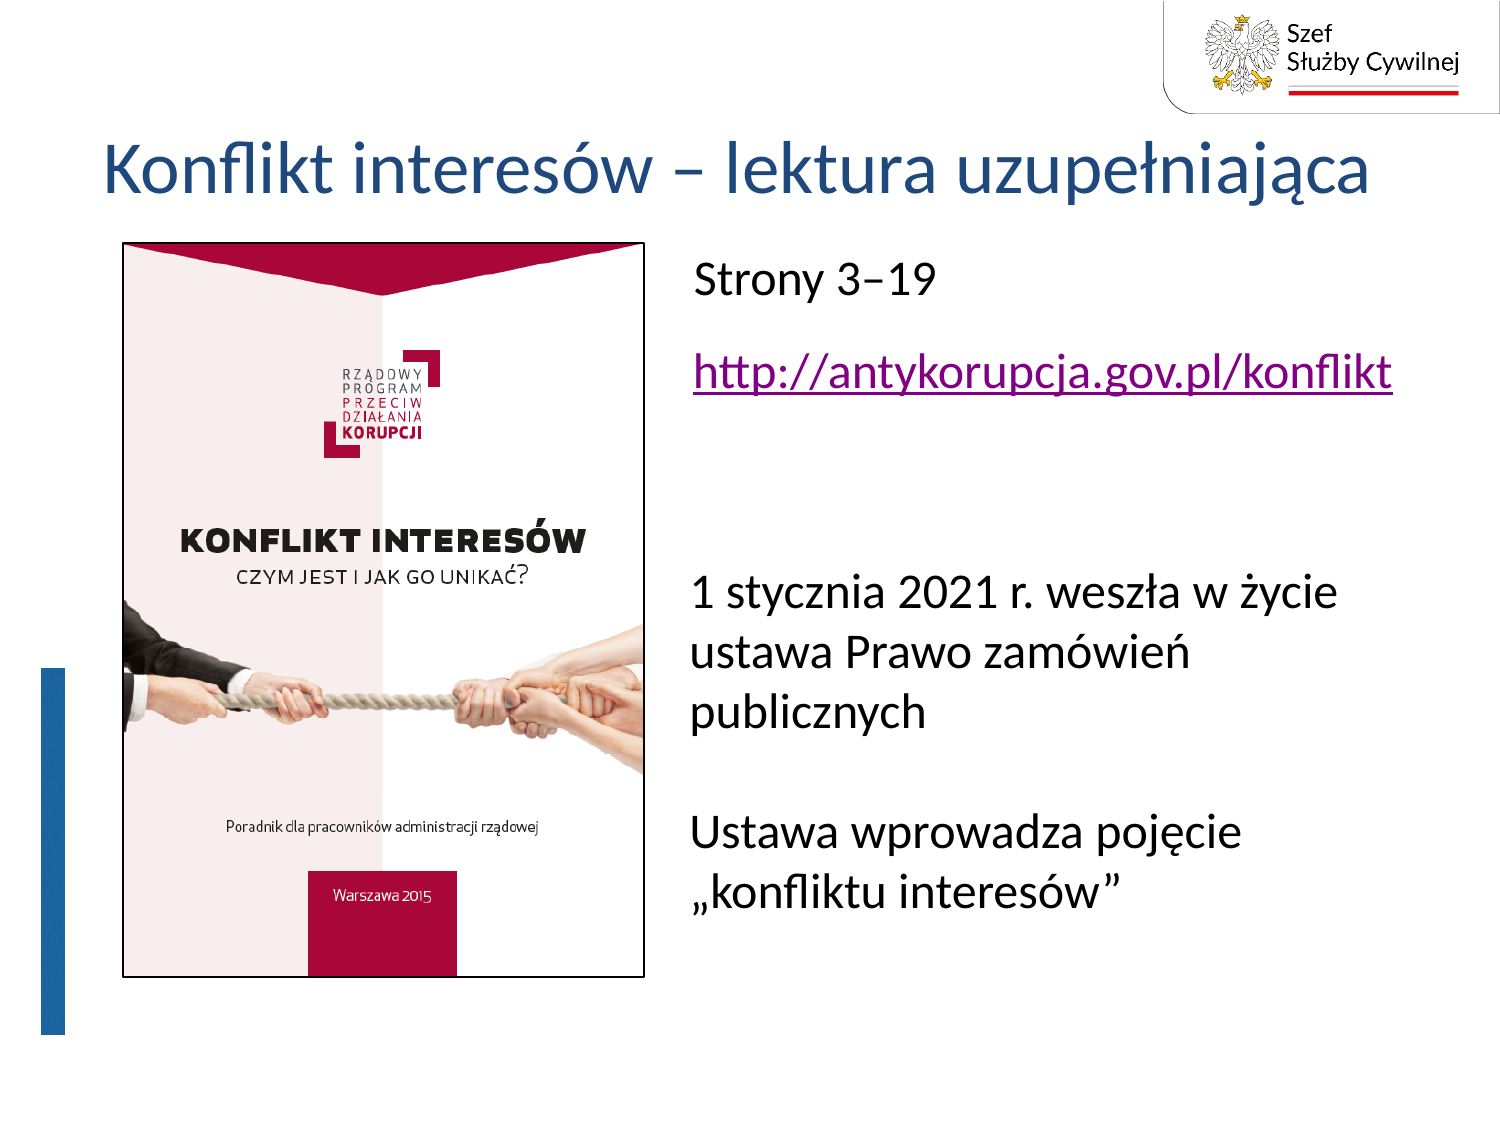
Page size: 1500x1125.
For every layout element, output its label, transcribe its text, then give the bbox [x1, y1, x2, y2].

text_box http://antykorupcja.gov.pl/konflikt [678, 330, 1408, 406]
picture [123, 243, 644, 977]
picture [1163, 0, 1500, 114]
picture [41, 668, 65, 1035]
text_box 1 stycznia 2021 r. weszła w życie ustawa Prawo zamówień publicznych Ustawa wprowadza pojęcie „konfliktu interesów” [674, 551, 1436, 927]
text_box Strony 3–19 [679, 238, 1376, 314]
title Konflikt interesów – lektura uzupełniająca [88, 110, 1388, 236]
